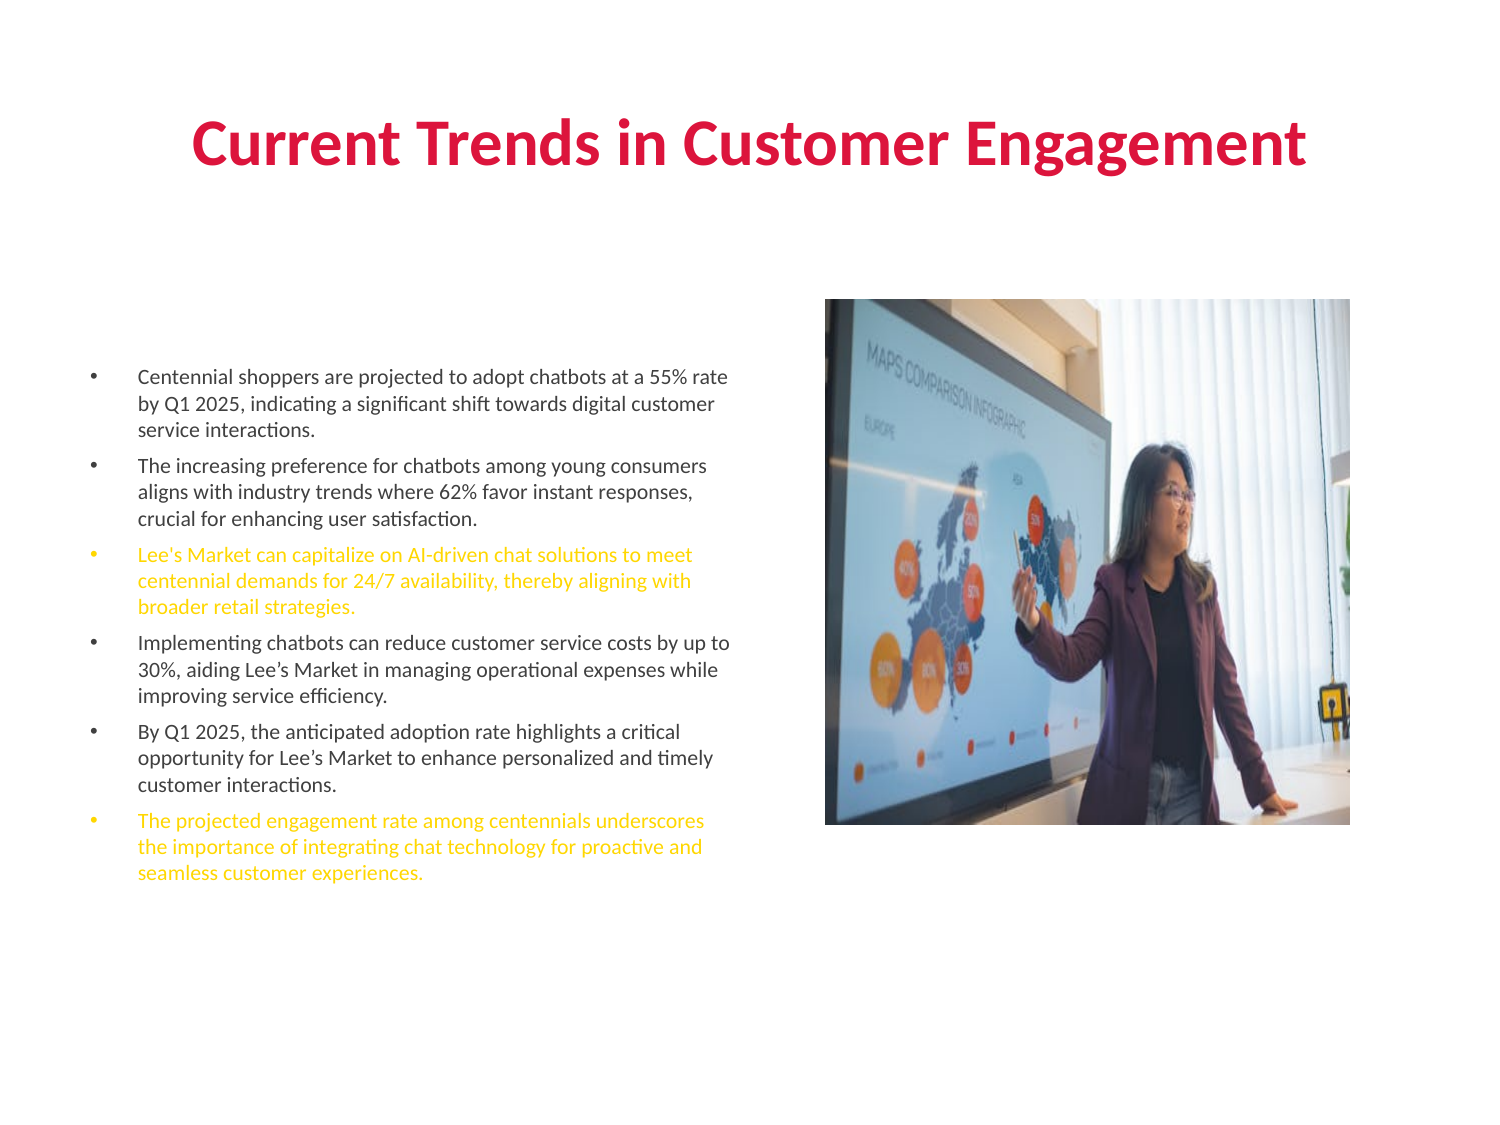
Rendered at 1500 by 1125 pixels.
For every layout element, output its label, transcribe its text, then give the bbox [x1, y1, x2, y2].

picture [824, 299, 1351, 826]
list Centennial shoppers are projected to adopt chatbots at a 55% rate by Q1 2025, indicating a significant shift towards digital customer service interactions. The increasing preference for chatbots among young consumers aligns with industry trends where 62% favor instant responses, crucial for enhancing user satisfaction. Lee's Market can capitalize on AI-driven chat solutions to meet centennial demands for 24/7 availability, thereby aligning with broader retail strategies. Implementing chatbots can reduce customer service costs by up to 30%, aiding Lee’s Market in managing operational expenses while improving service efficiency. By Q1 2025, the anticipated adoption rate highlights a critical opportunity for Lee’s Market to enhance personalized and timely customer interactions. The projected engagement rate among centennials underscores the importance of integrating chat technology for proactive and seamless customer experiences. [75, 298, 750, 899]
title Current Trends in Customer Engagement [75, 45, 1425, 233]
